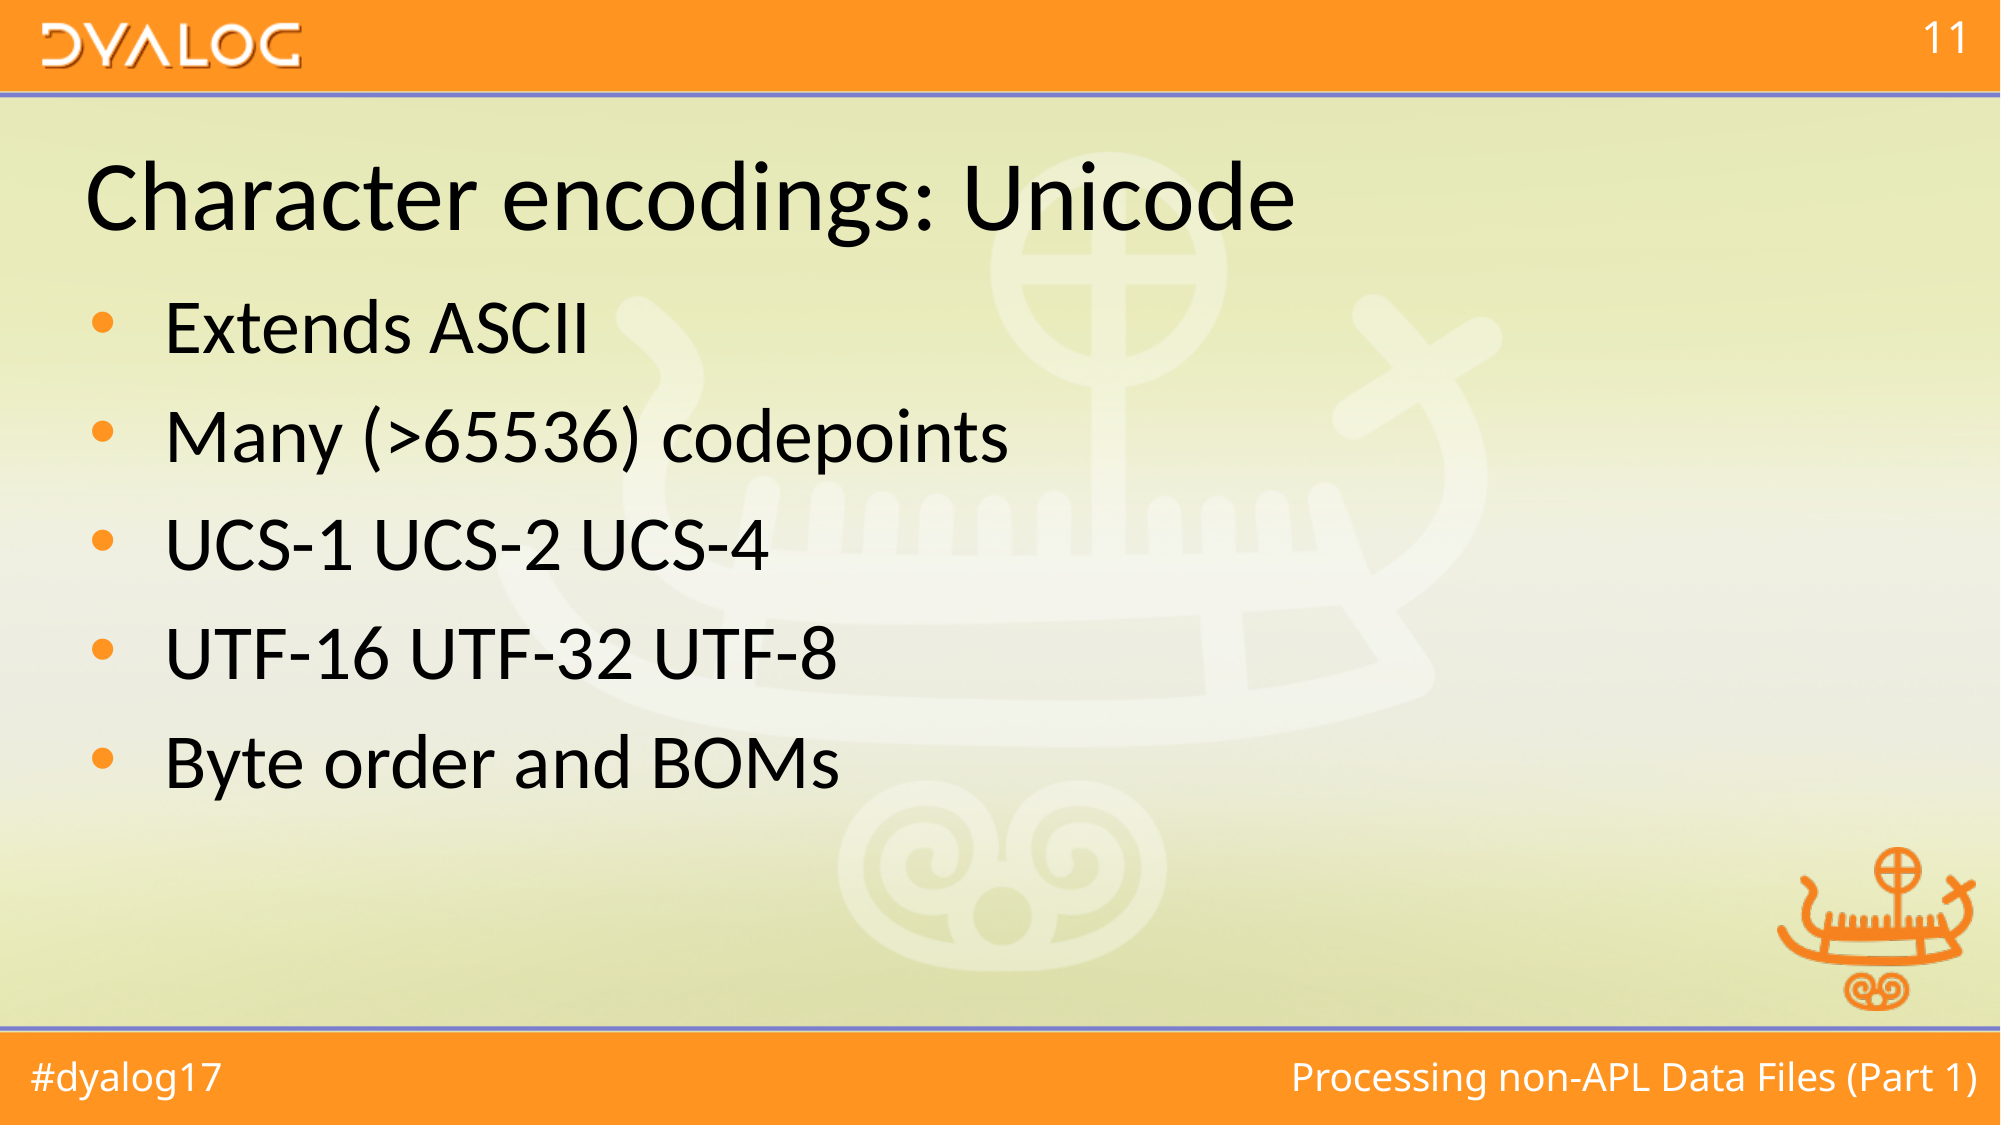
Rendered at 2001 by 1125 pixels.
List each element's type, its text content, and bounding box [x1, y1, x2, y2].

picture [0, 0, 2001, 1125]
list Extends ASCII Many (>65536) codepoints UCS-1 UCS-2 UCS-4 UTF-16 UTF-32 UTF-8 Byte order and BOMs [74, 267, 1426, 1011]
title Character encodings: Unicode [70, 125, 1900, 256]
